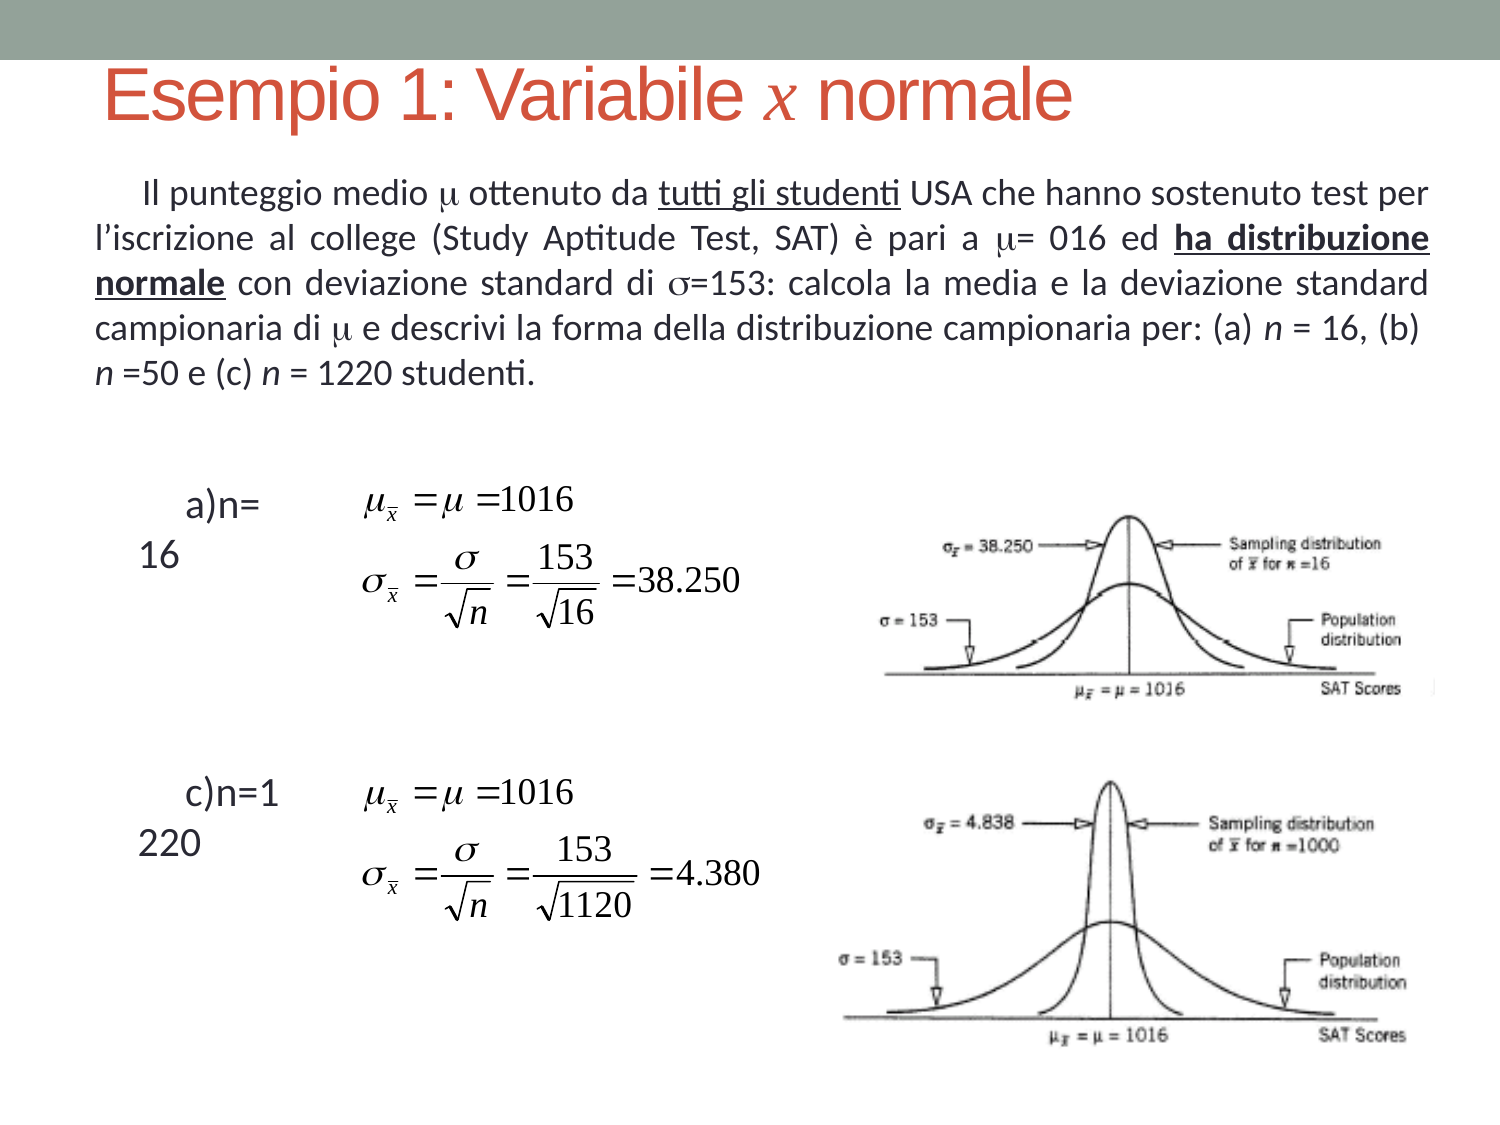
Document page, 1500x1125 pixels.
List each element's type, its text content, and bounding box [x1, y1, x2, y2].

text_box n=16 [87, 469, 289, 585]
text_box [356, 473, 749, 638]
picture [789, 470, 1435, 748]
title Esempio 1: Variabile x normale [87, 32, 1453, 148]
picture [789, 766, 1435, 1069]
text_box n=1220 [87, 757, 312, 873]
text_box Il punteggio medio m ottenuto da tutti gli studenti USA che hanno sostenuto test per l’iscrizione al college (Study Aptitude Test, SAT) è pari a m= 016 ed ha distribuzione normale con deviazione standard di s=153: calcola la media e la deviazione standard campionaria di m e descrivi la forma della distribuzione campionaria per: (a) n = 16, (b) n =50 e (c) n = 1220 studenti. [79, 160, 1445, 401]
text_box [356, 766, 768, 931]
